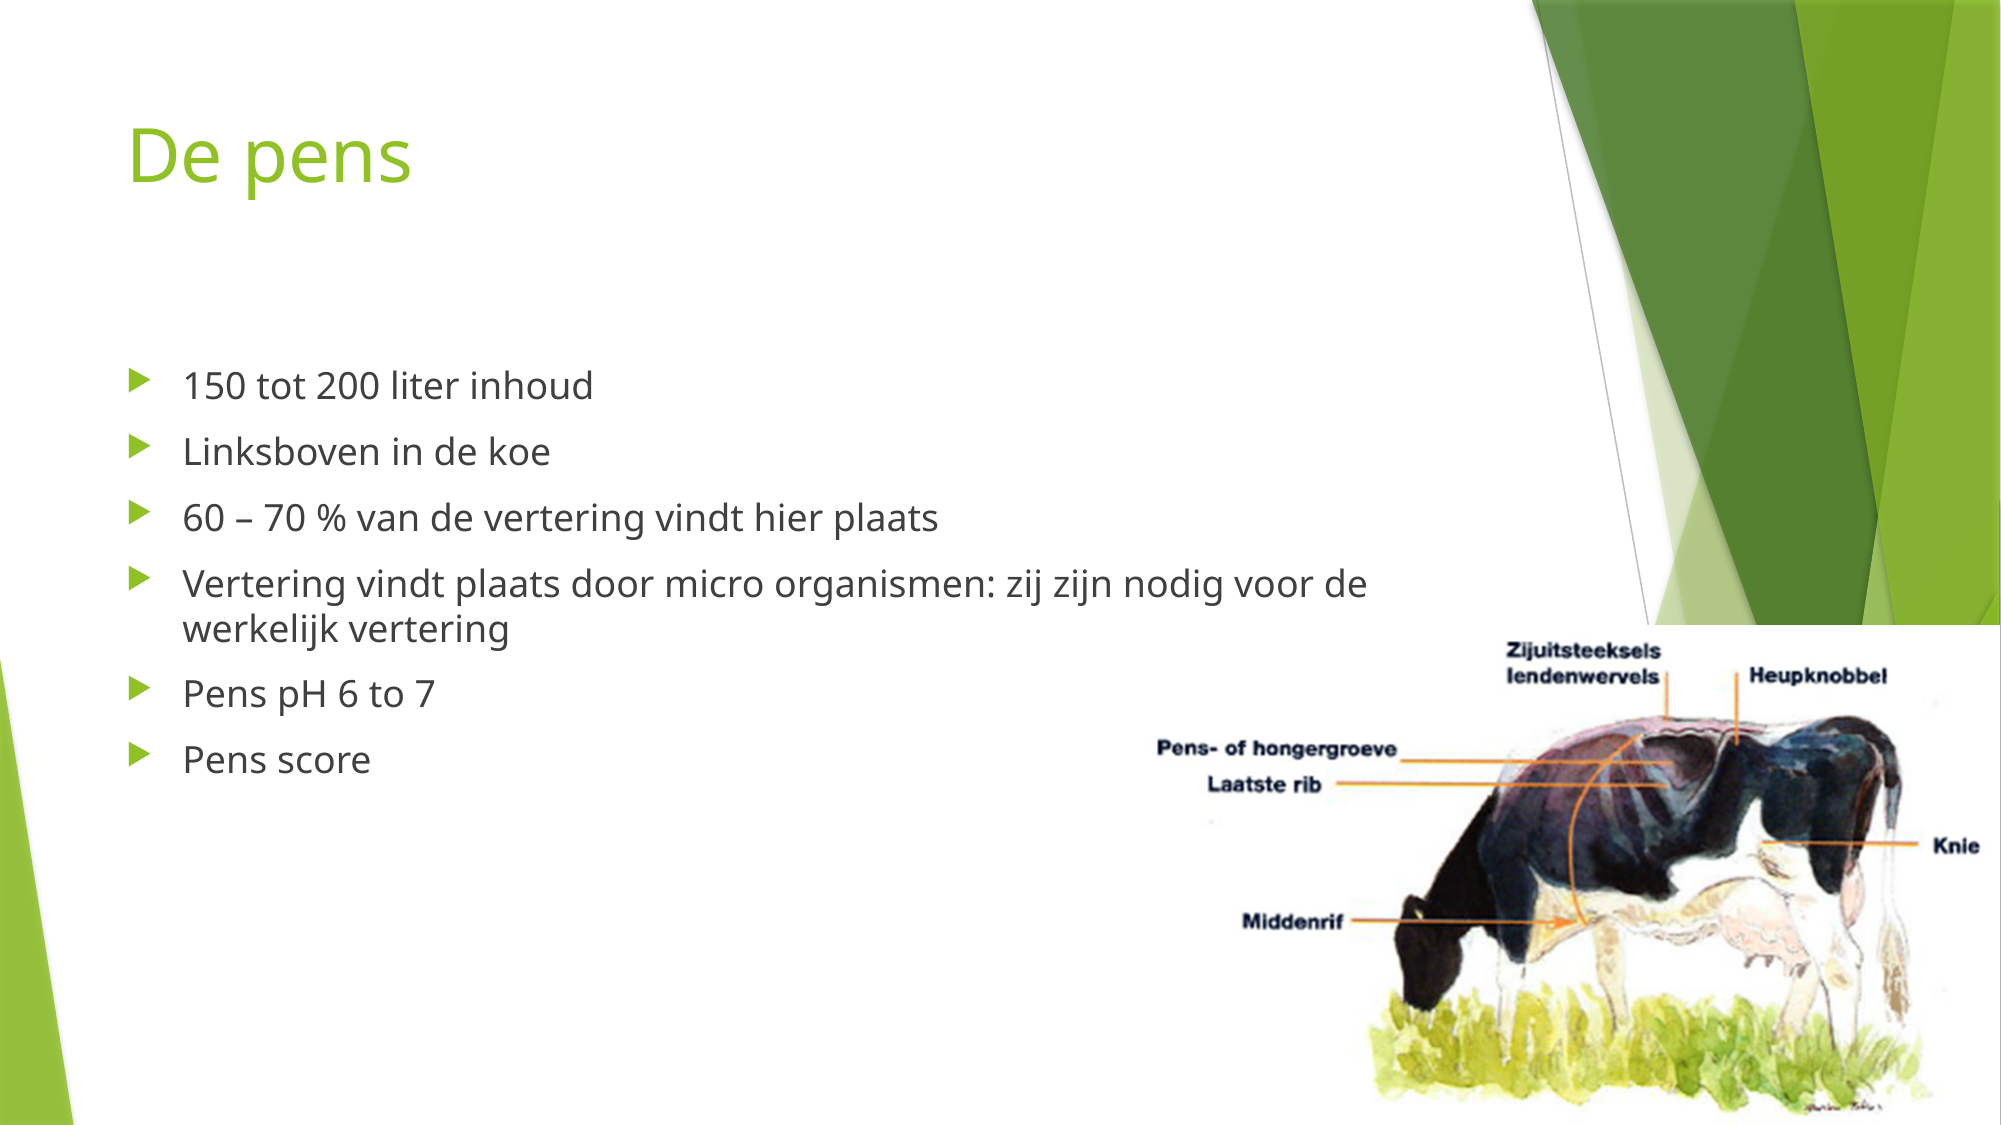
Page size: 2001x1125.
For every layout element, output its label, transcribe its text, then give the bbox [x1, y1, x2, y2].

picture [1141, 625, 2000, 1125]
list 150 tot 200 liter inhoud Linksboven in de koe 60 – 70 % van de vertering vindt hier plaats Vertering vindt plaats door micro organismen: zij zijn nodig voor de werkelijk vertering Pens pH 6 to 7 Pens score [111, 354, 1522, 992]
title De pens [111, 99, 1522, 317]
